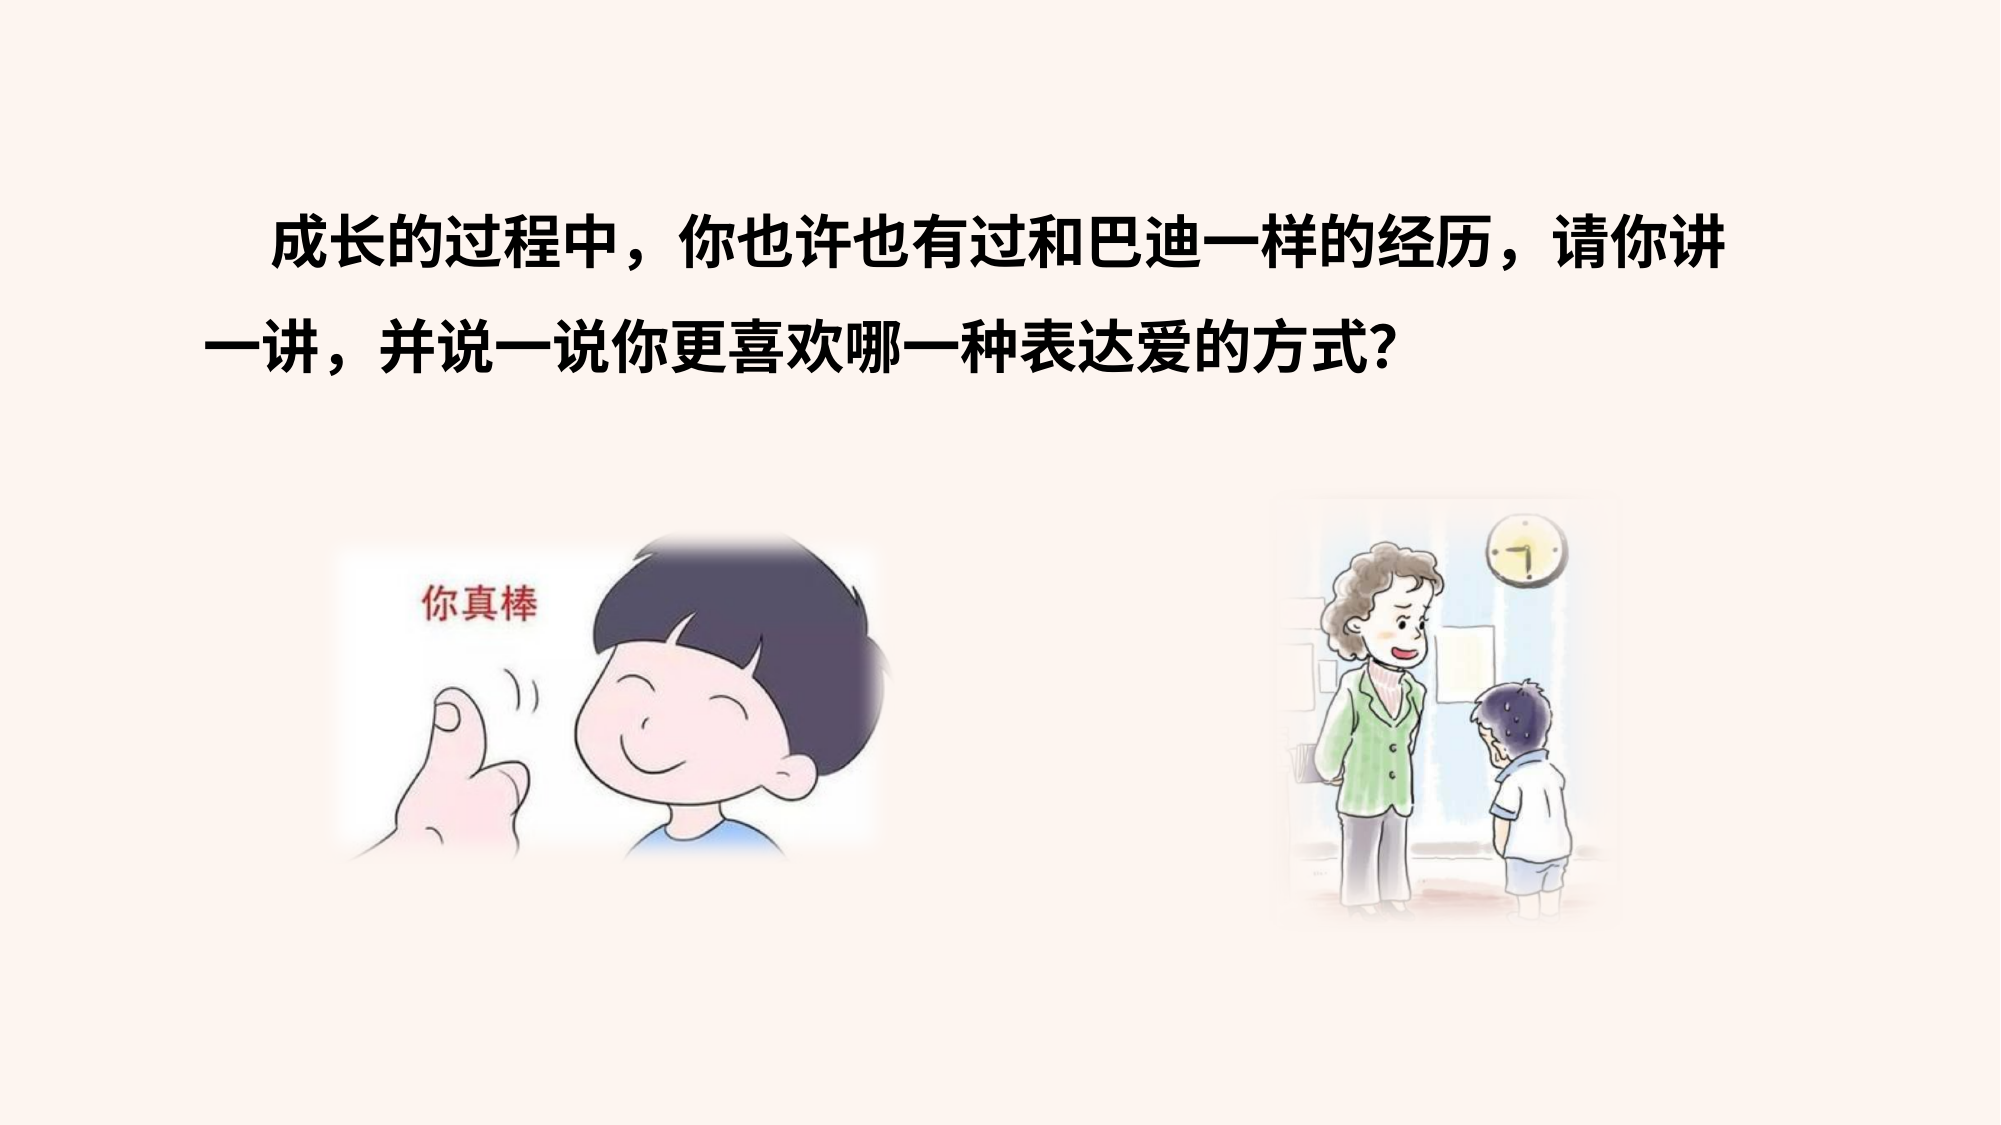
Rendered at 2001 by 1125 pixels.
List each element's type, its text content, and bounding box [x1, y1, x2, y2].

picture [1269, 487, 1624, 933]
picture [316, 528, 896, 865]
text_box 成长的过程中，你也许也有过和巴迪一样的经历，请你讲一讲，并说一说你更喜欢哪一种表达爱的方式？ [188, 163, 1764, 388]
